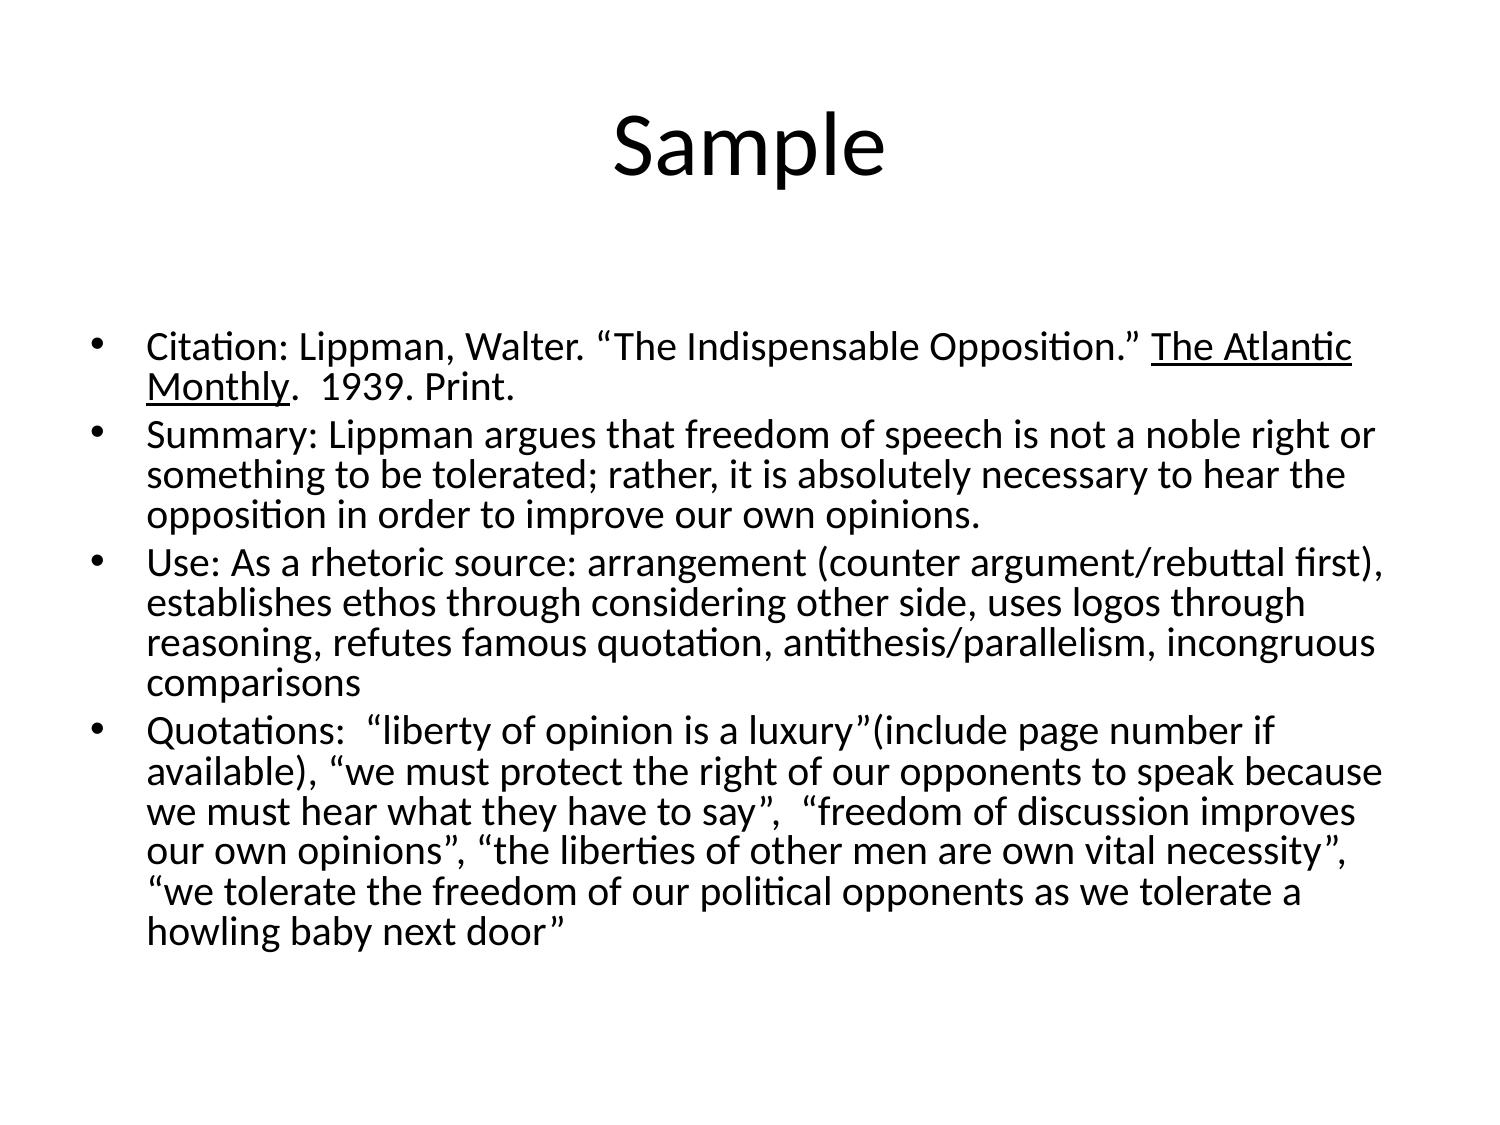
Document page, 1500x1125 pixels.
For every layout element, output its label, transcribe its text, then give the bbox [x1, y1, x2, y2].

title Sample [75, 45, 1425, 233]
list Citation: Lippman, Walter. “The Indispensable Opposition.” The Atlantic Monthly. 1939. Print. Summary: Lippman argues that freedom of speech is not a noble right or something to be tolerated; rather, it is absolutely necessary to hear the opposition in order to improve our own opinions. Use: As a rhetoric source: arrangement (counter argument/rebuttal first), establishes ethos through considering other side, uses logos through reasoning, refutes famous quotation, antithesis/parallelism, incongruous comparisons Quotations: “liberty of opinion is a luxury”(include page number if available), “we must protect the right of our opponents to speak because we must hear what they have to say”, “freedom of discussion improves our own opinions”, “the liberties of other men are own vital necessity”, “we tolerate the freedom of our political opponents as we tolerate a howling baby next door” [75, 262, 1425, 1005]
